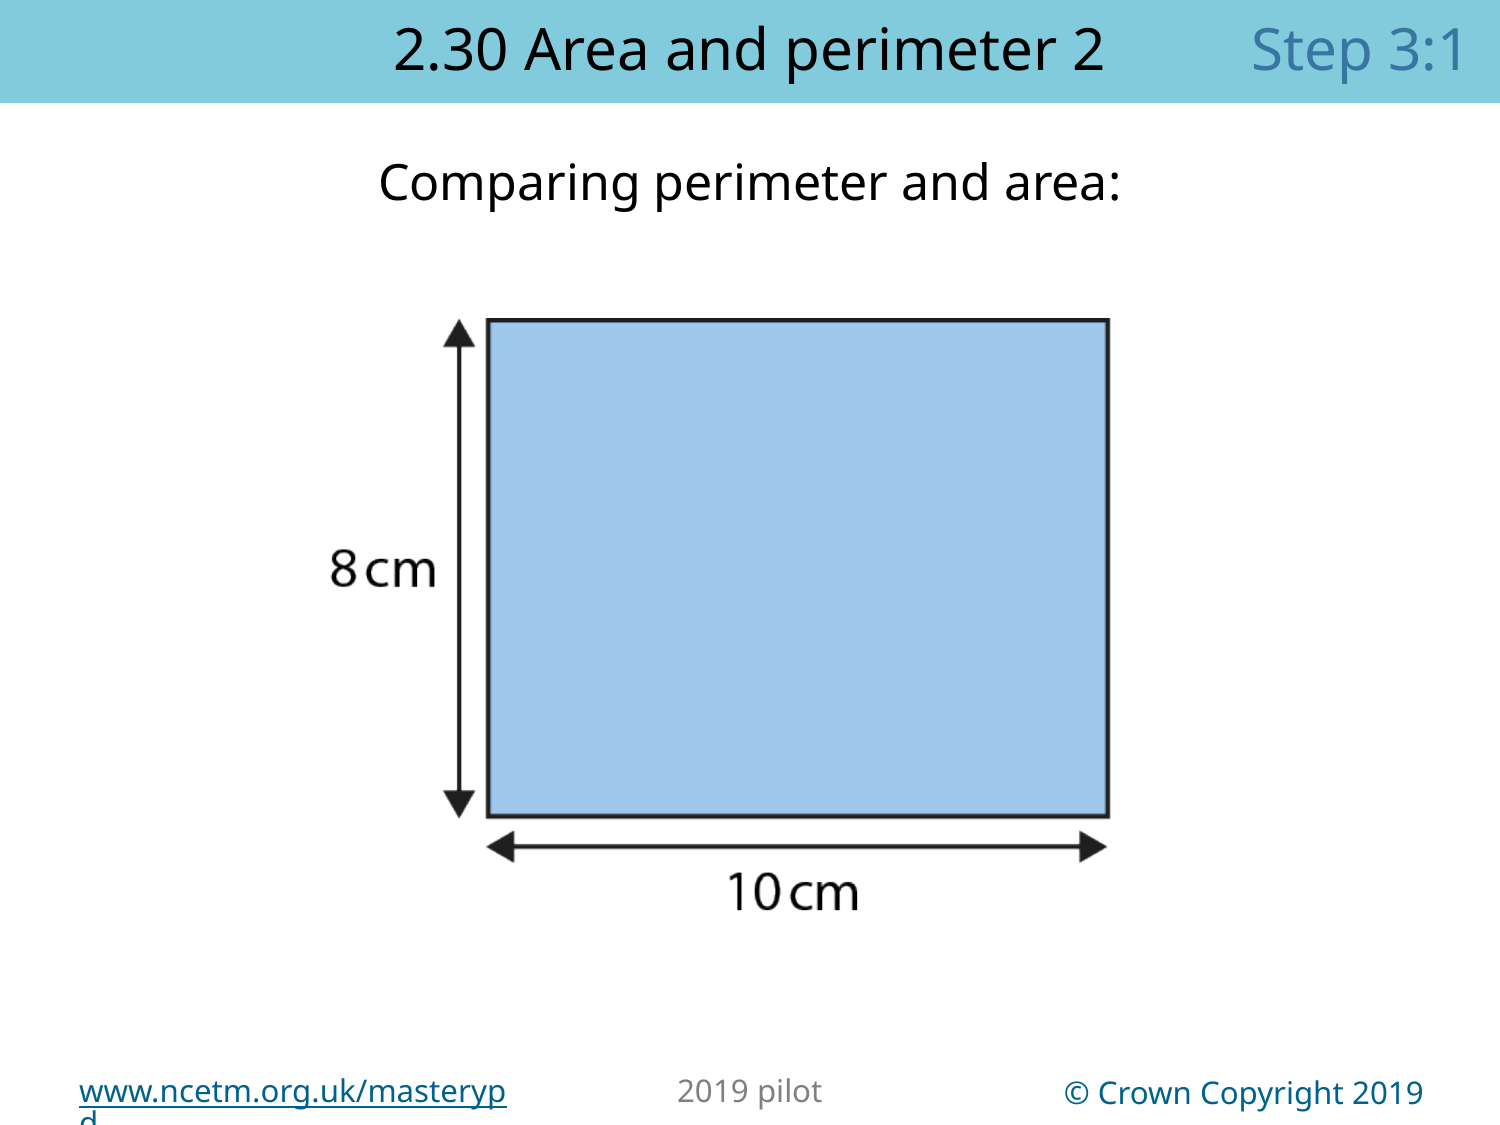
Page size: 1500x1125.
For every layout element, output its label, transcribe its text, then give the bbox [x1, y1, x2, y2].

picture [101, 318, 1399, 955]
text_box Comparing perimeter and area: [45, 143, 1455, 218]
list Step 3:1 [0, 0, 1500, 104]
